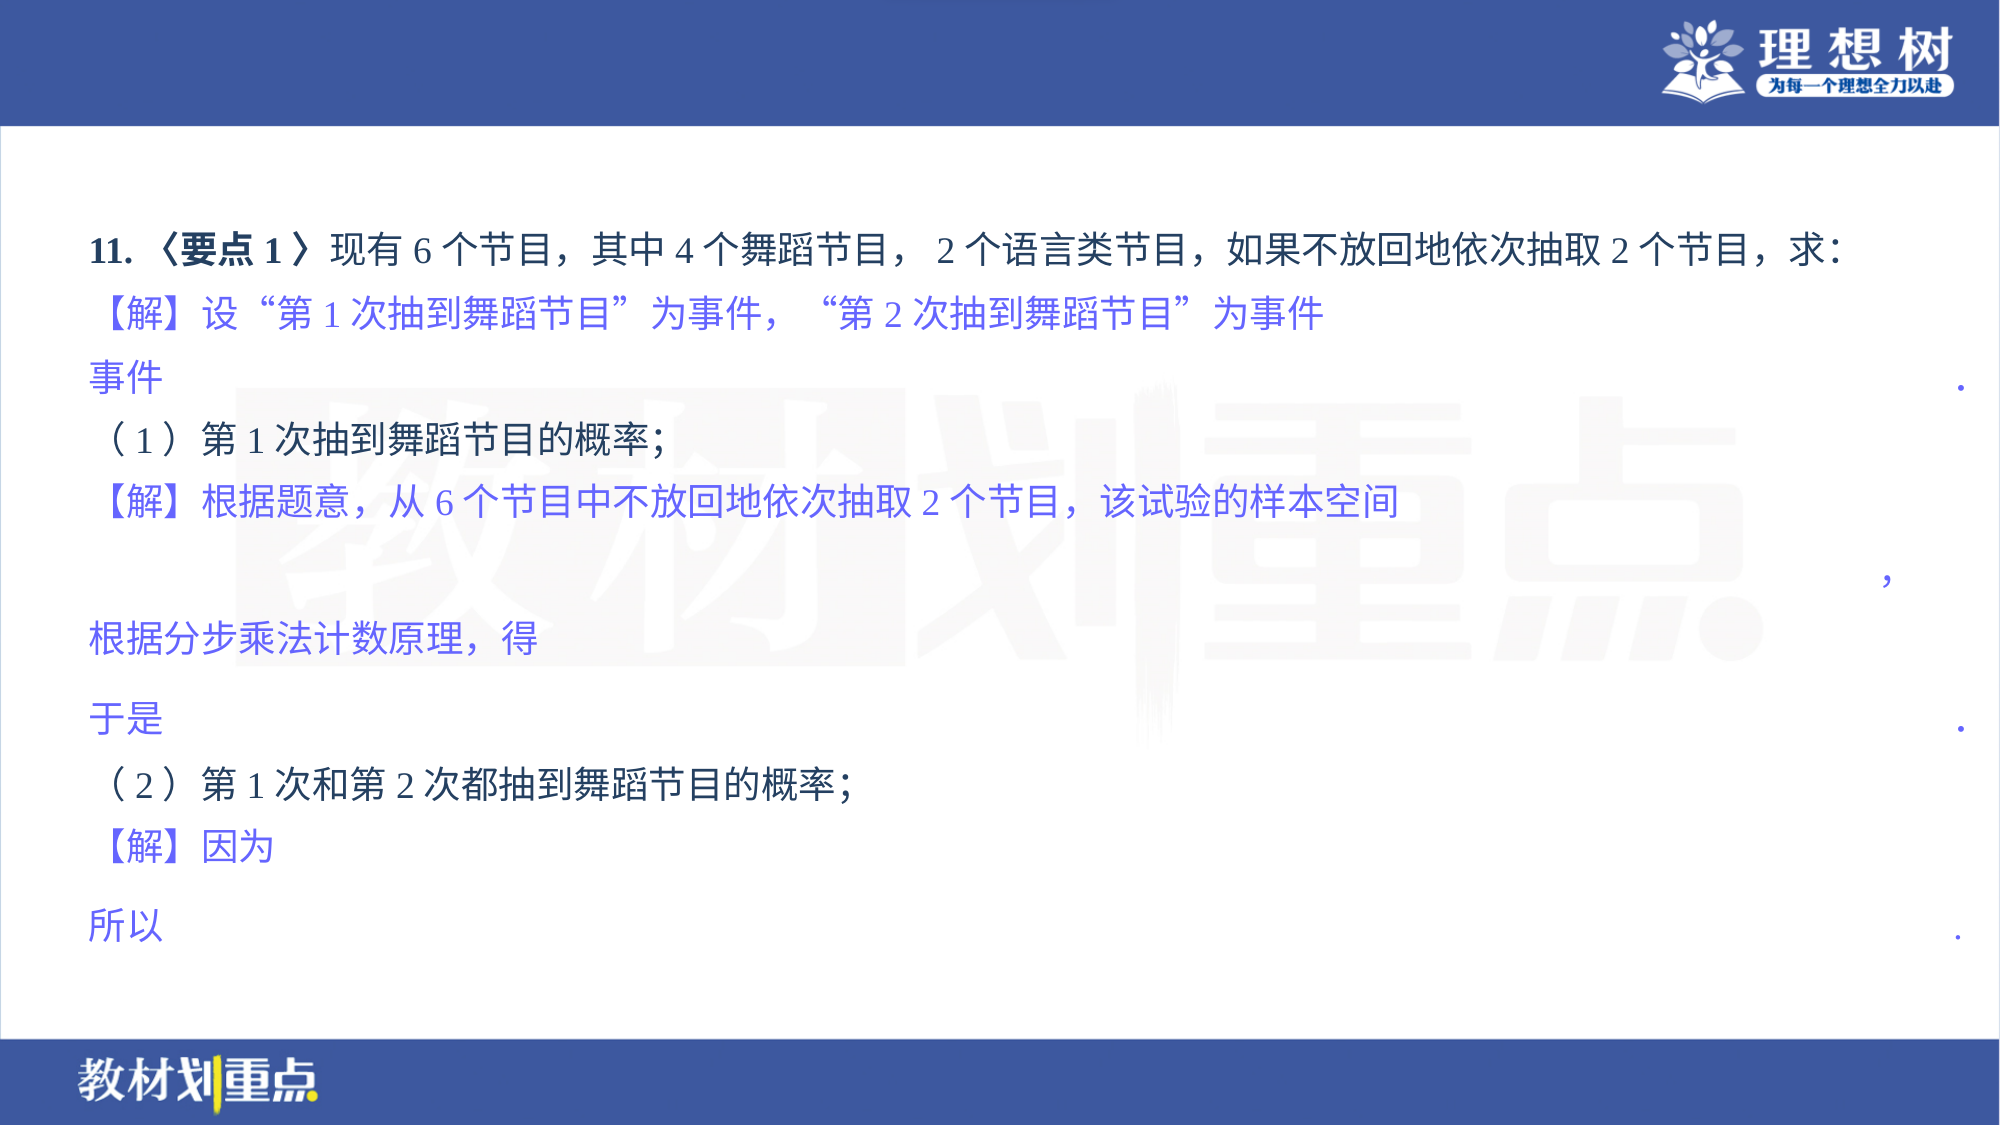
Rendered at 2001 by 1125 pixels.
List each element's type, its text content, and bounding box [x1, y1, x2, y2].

text_box （1）第1次抽到舞蹈节目的概率； [88, 394, 1911, 454]
picture [0, 0, 2000, 1125]
text_box （2）第1次和第2次都抽到舞蹈节目的概率； [88, 739, 1911, 800]
text_box 11.〈要点1〉现有6个节目，其中4个舞蹈节目，2个语言类节目，如果不放回地依次抽取2个节目，求： [88, 204, 1911, 265]
